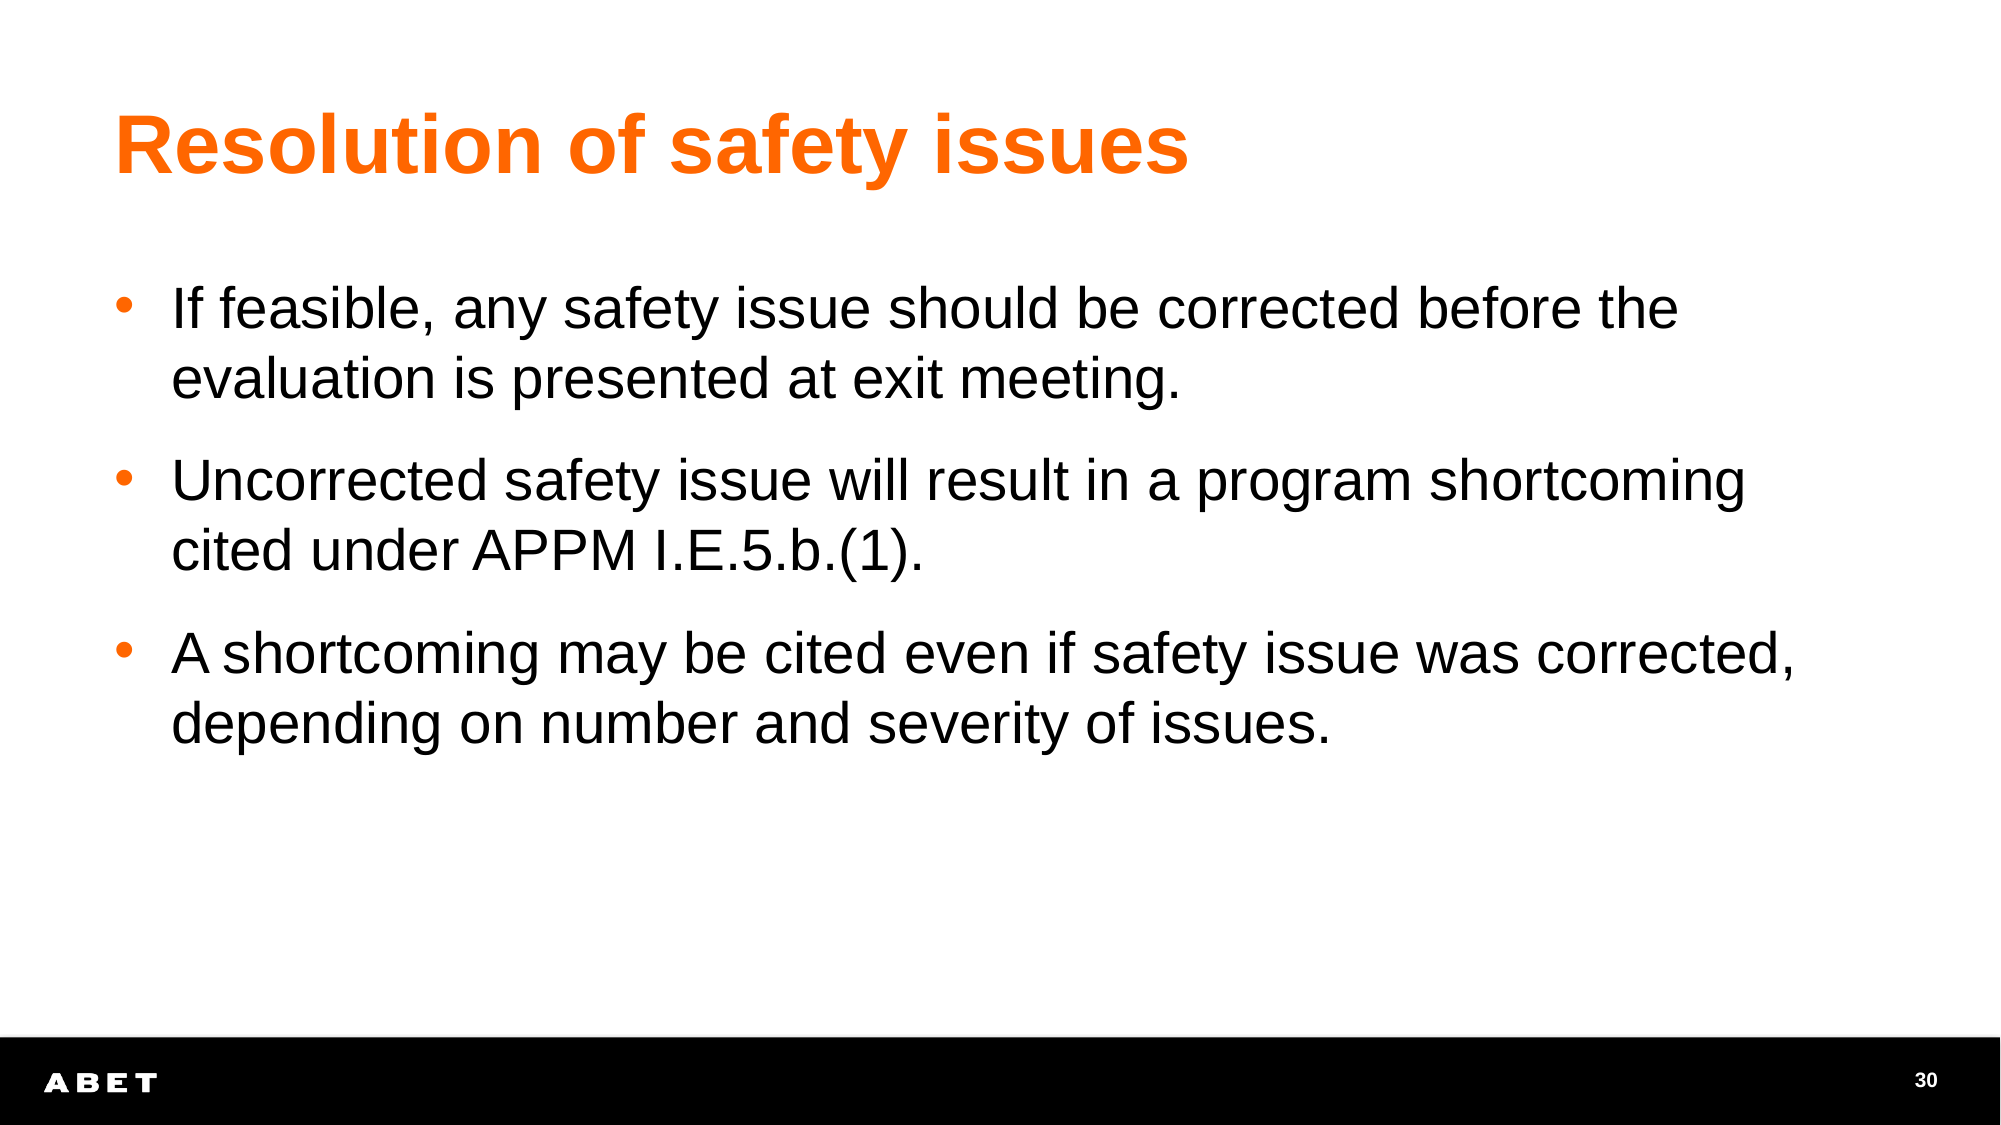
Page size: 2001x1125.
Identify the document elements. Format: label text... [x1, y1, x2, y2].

picture [16, 1052, 184, 1113]
title Resolution of safety issues [99, 82, 1900, 213]
list If feasible, any safety issue should be corrected before the evaluation is presented at exit meeting. Uncorrected safety issue will result in a program shortcoming cited under APPM I.E.5.b.(1). A shortcoming may be cited even if safety issue was corrected, depending on number and severity of issues. [99, 262, 1900, 975]
